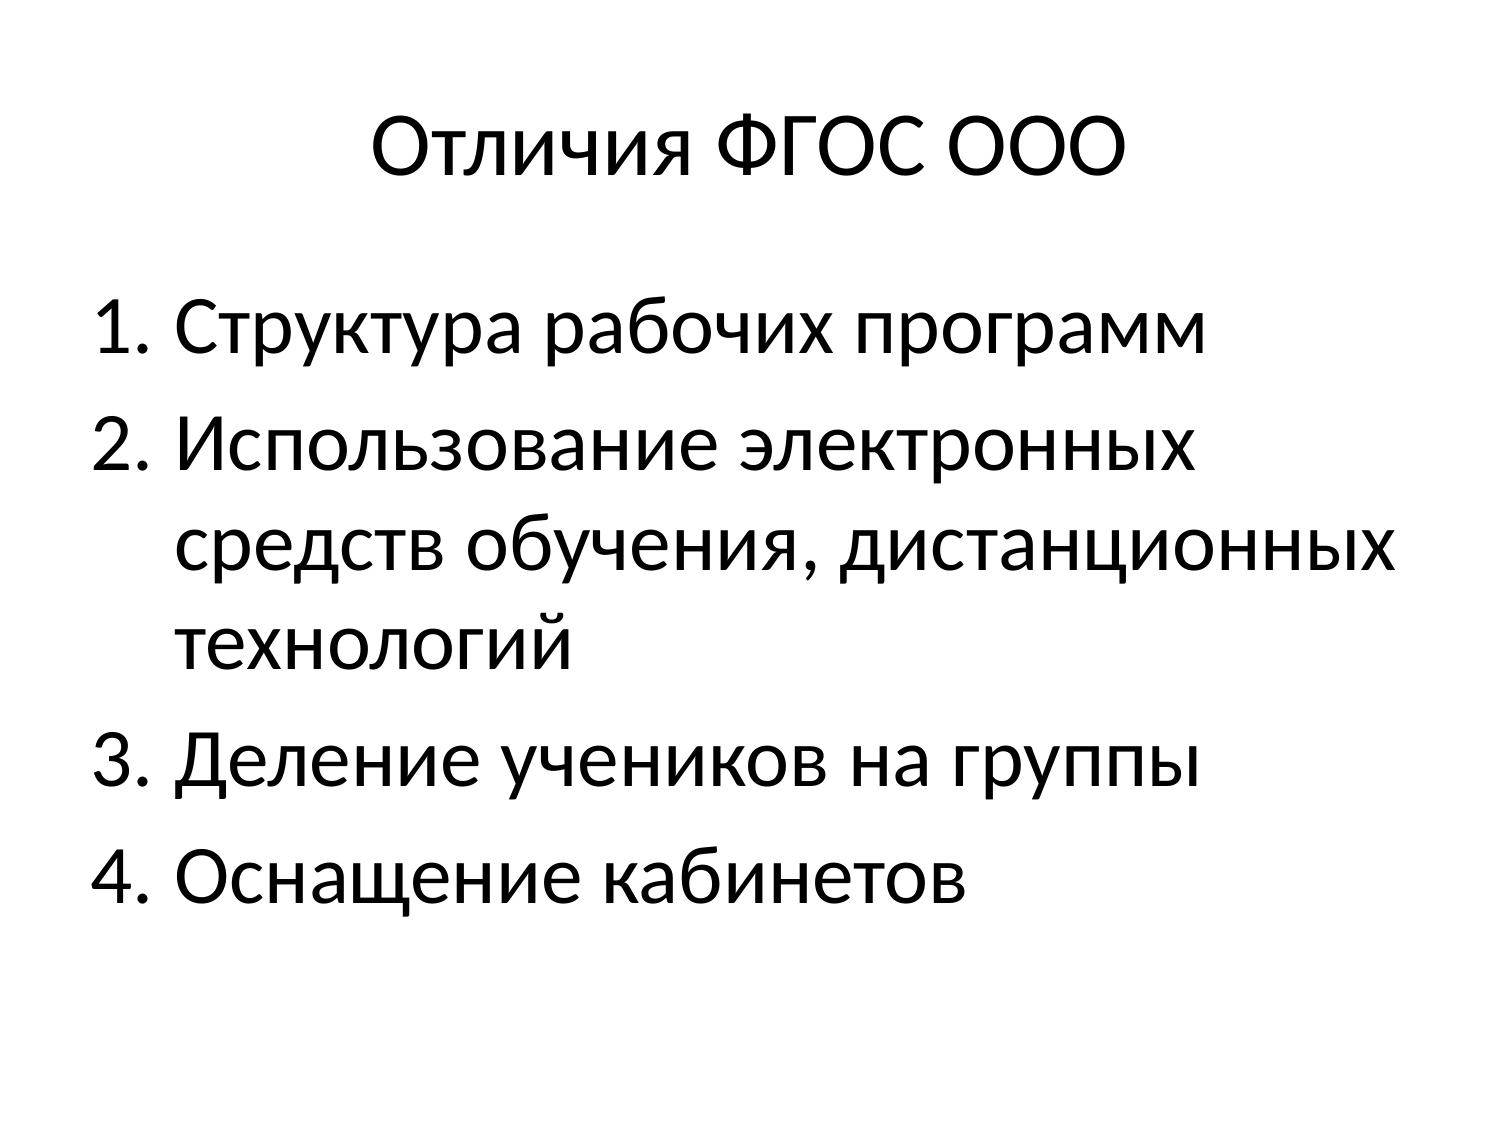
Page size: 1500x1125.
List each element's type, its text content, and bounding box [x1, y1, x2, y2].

title Отличия ФГОС ООО [75, 45, 1425, 233]
list Структура рабочих программ Использование электронных средств обучения, дистанционных технологий Деление учеников на группы Оснащение кабинетов [75, 262, 1425, 1005]
